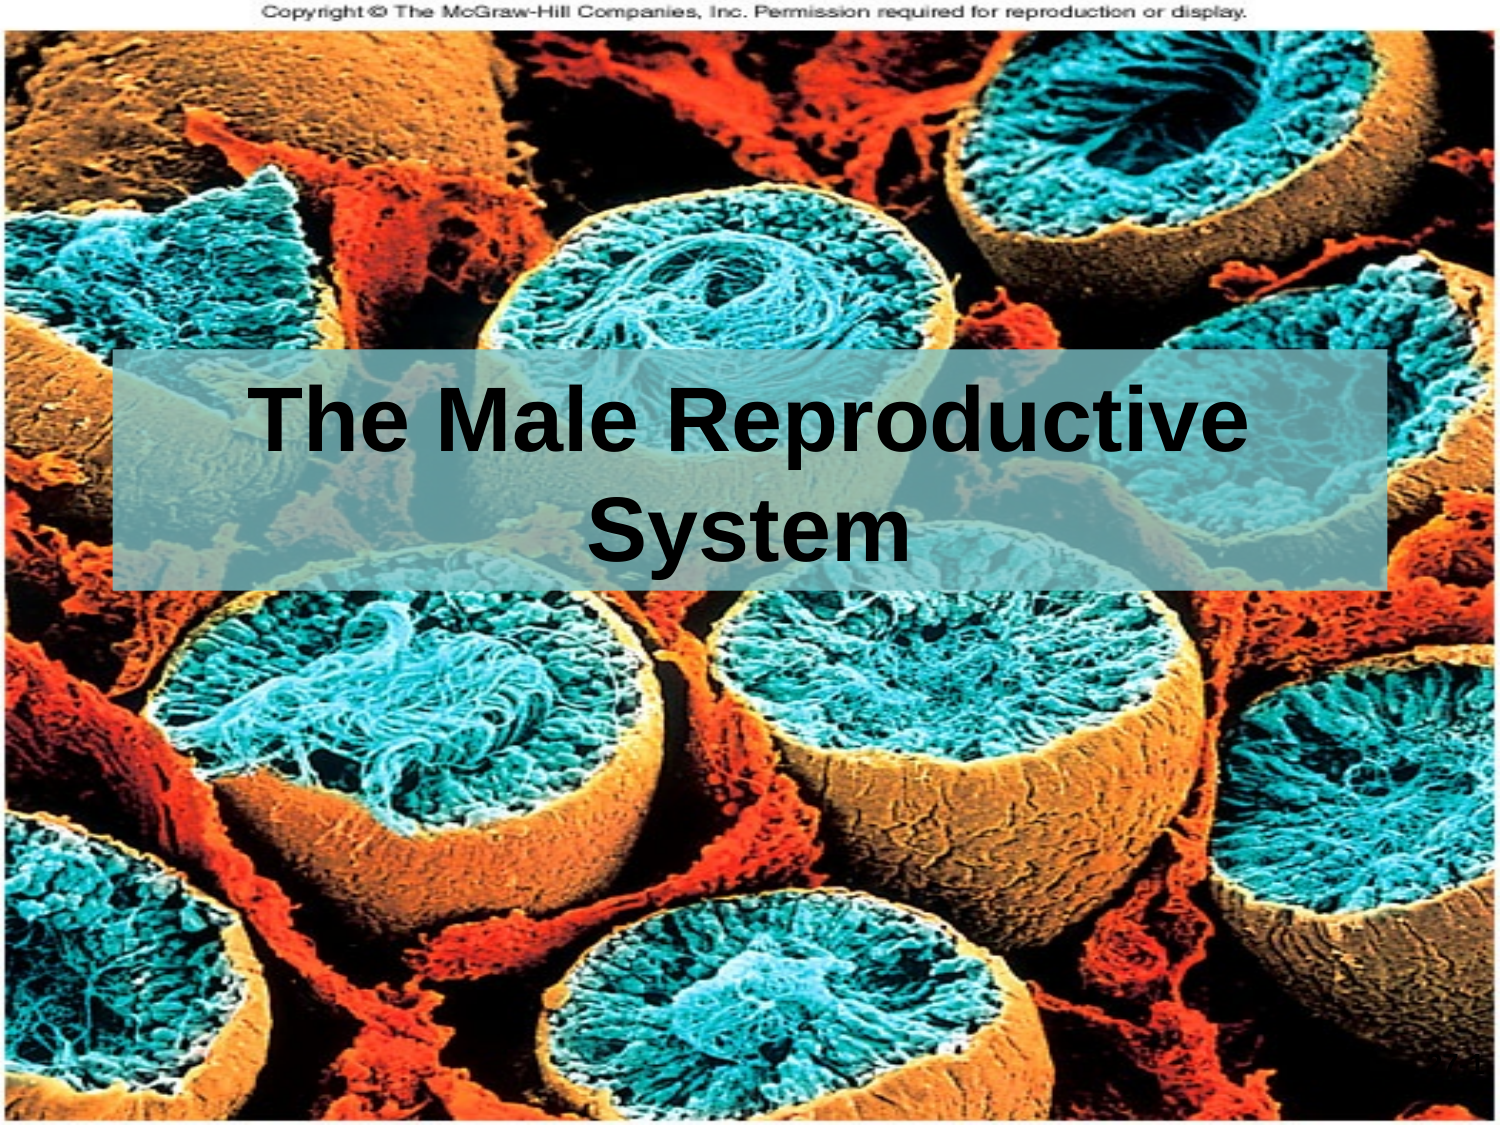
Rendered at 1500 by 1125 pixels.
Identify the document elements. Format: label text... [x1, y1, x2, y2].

slide_number 27-1 [1362, 1037, 1500, 1125]
title The Male Reproductive System [112, 349, 1388, 591]
picture [0, 0, 1500, 1125]
